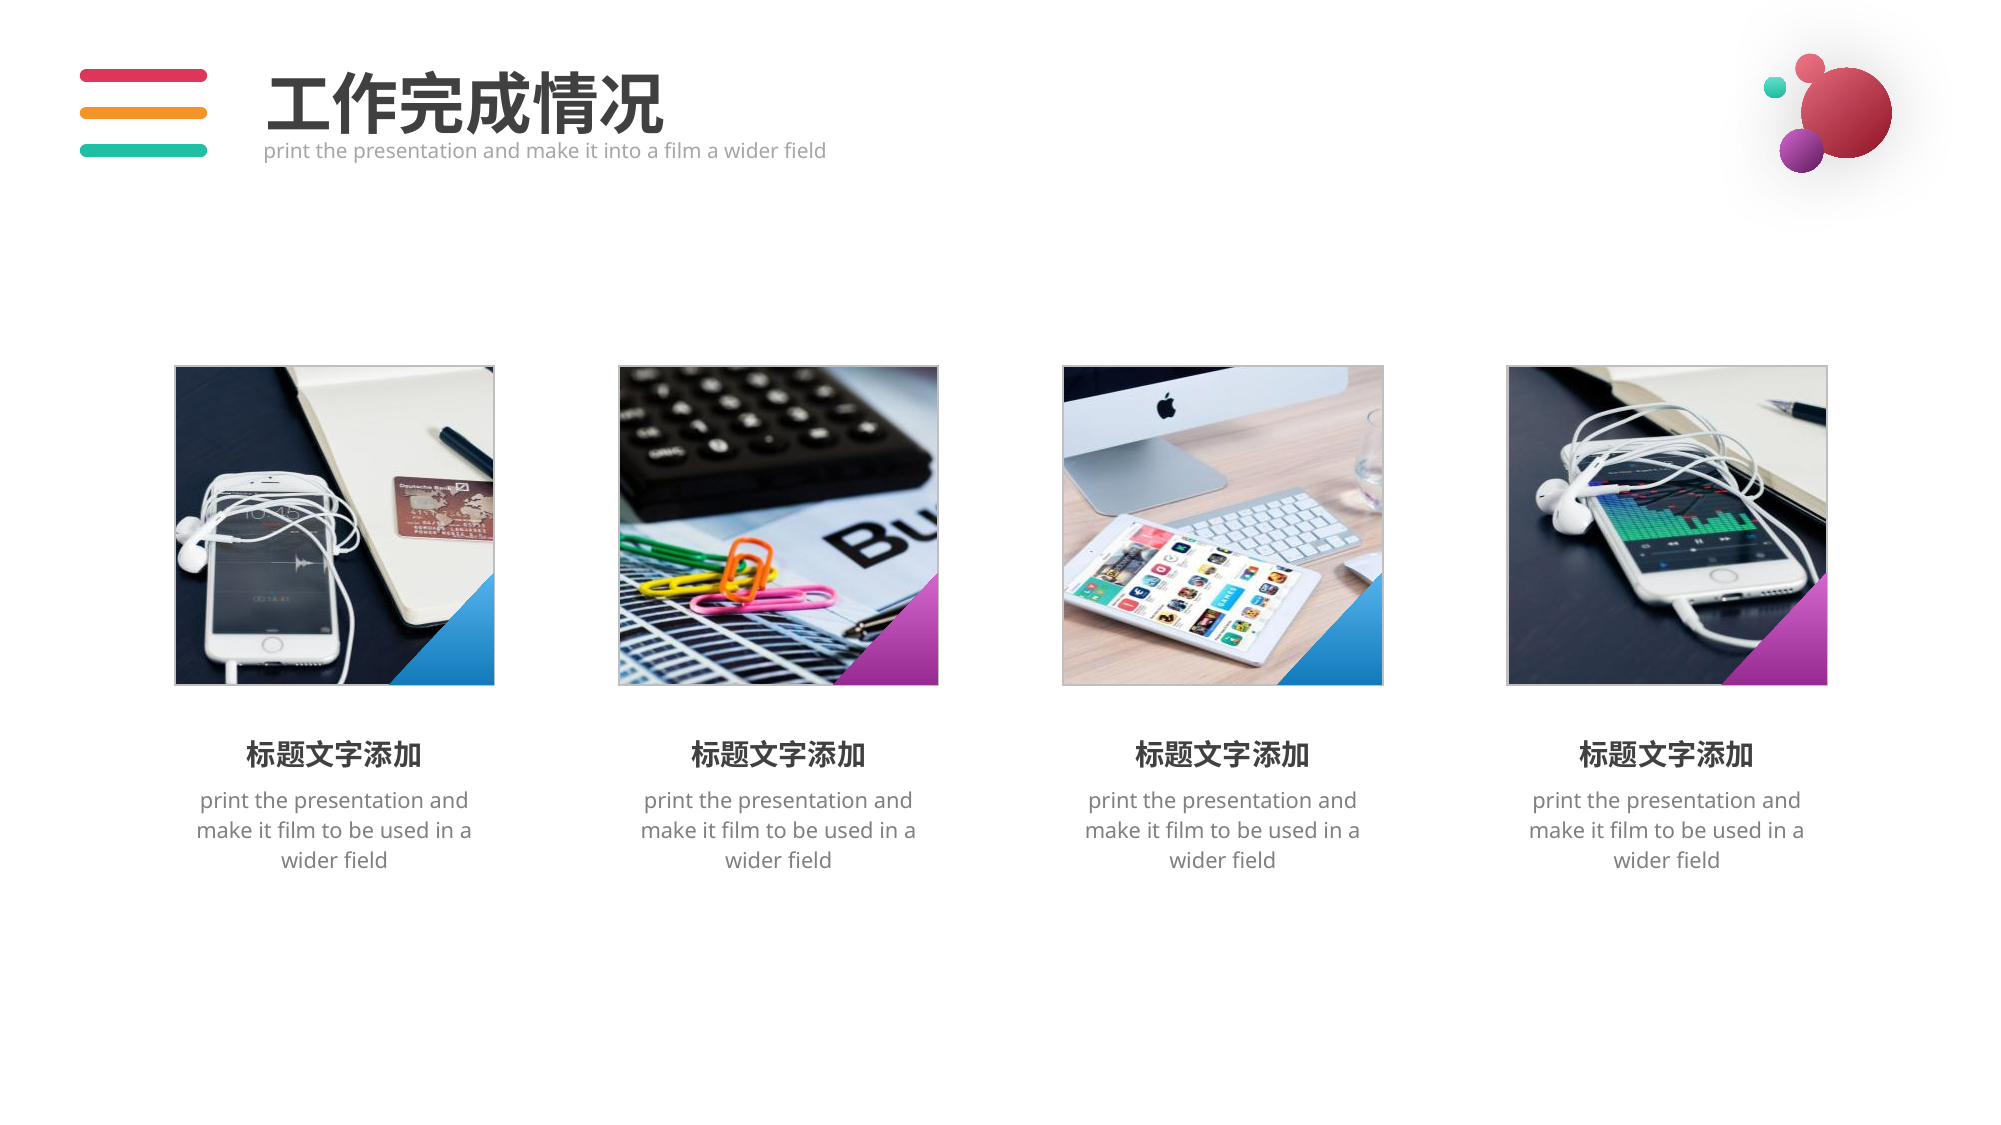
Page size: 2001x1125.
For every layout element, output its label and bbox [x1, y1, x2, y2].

text_box [178, 728, 492, 882]
text_box [1510, 728, 1824, 882]
text_box [86, 75, 201, 151]
text_box [248, 54, 899, 171]
text_box [1066, 728, 1380, 882]
text_box [622, 728, 936, 882]
text_box [175, 365, 1827, 685]
text_box [1764, 53, 1892, 173]
